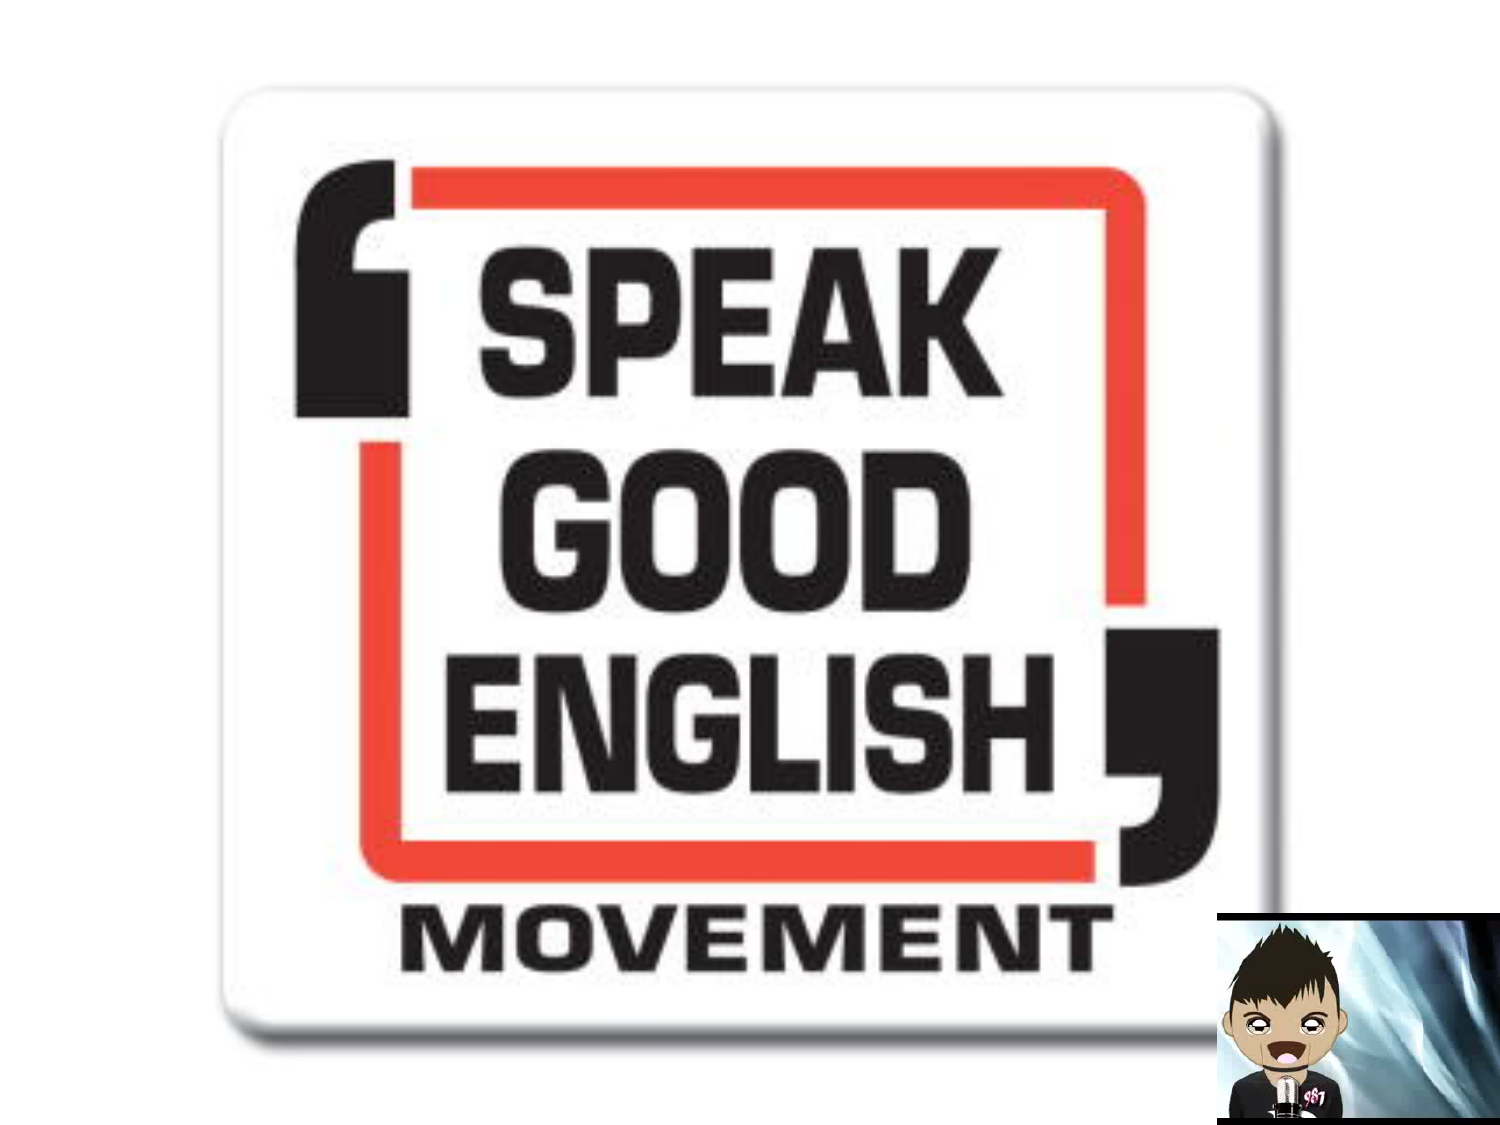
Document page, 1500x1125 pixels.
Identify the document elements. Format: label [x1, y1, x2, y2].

text_box [1216, 912, 1500, 1125]
picture [162, 0, 1313, 1125]
